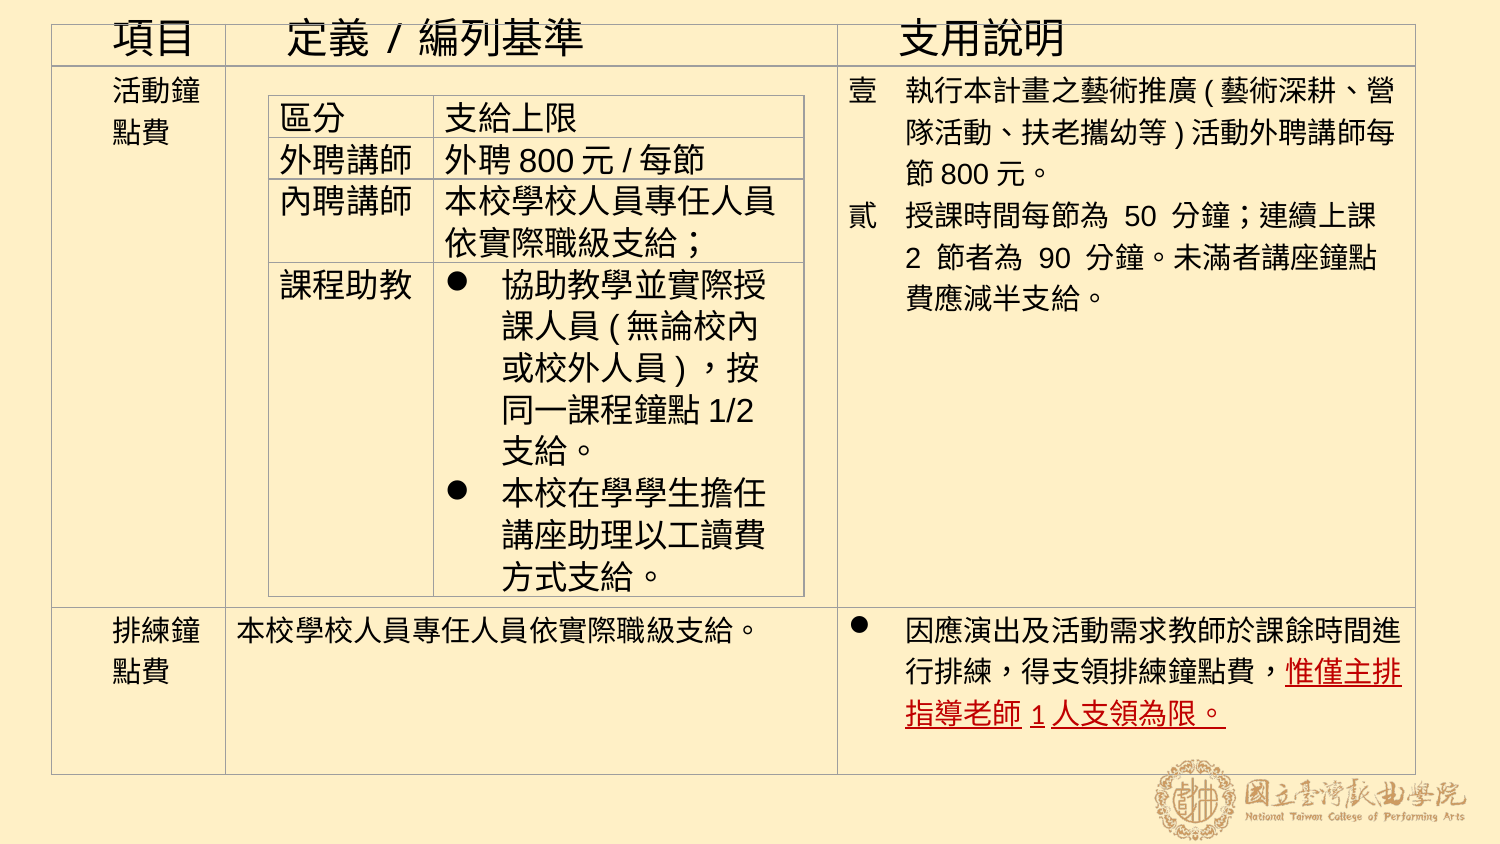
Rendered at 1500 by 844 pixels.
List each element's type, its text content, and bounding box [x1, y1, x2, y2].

table_cell 內聘講師 [269, 180, 433, 262]
table_header 支給上限 [434, 96, 803, 137]
picture [1146, 756, 1475, 844]
table_cell [226, 67, 837, 607]
table_header 支用說明 [838, 25, 1415, 65]
table_cell 協助教學並實際授課人員(無論校內或校外人員)，按同一課程鐘點1/2支給。 本校在學學生擔任講座助理以工讀費方式支給。 [434, 263, 803, 596]
table_cell 執行本計畫之藝術推廣(藝術深耕、營隊活動、扶老攜幼等)活動外聘講師每節800元。 授課時間每節為 50 分鐘；連續上課 2 節者為 90 分鐘。未滿者講座鐘點費應減半支給。 [838, 67, 1415, 607]
table_header 定義/編列基準 [226, 25, 837, 65]
table_cell 本校學校人員專任人員依實際職級支給； [434, 180, 803, 262]
table_cell 本校學校人員專任人員依實際職級支給。 [226, 608, 837, 774]
table_cell 活動鐘點費 [52, 67, 225, 607]
table_header 項目 [52, 25, 225, 65]
table_cell 排練鐘點費 [52, 608, 225, 774]
table_header 區分 [269, 96, 433, 137]
table_cell 課程助教 [269, 263, 433, 596]
table_cell 外聘800元/每節 [434, 138, 803, 178]
table_cell 因應演出及活動需求教師於課餘時間進行排練，得支領排練鐘點費，惟僅主排指導老師1人支領為限。 [838, 608, 1415, 774]
table_cell 外聘講師 [269, 138, 433, 178]
